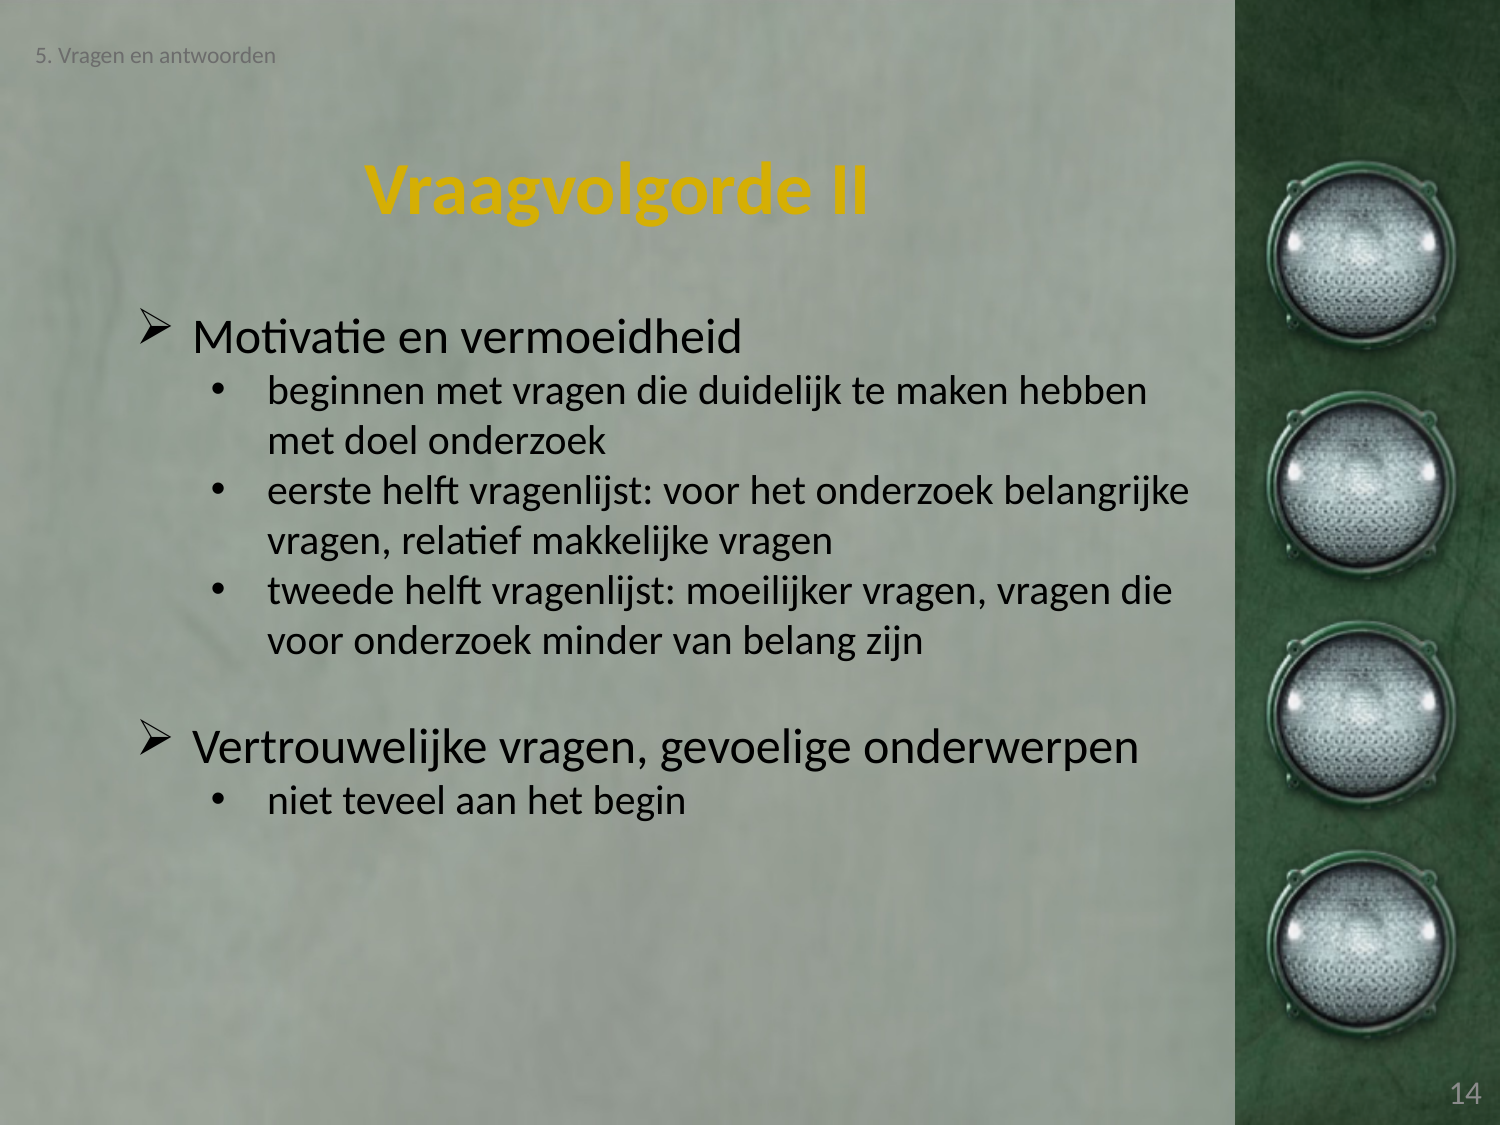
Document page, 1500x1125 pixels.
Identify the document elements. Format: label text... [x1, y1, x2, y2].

picture [0, 0, 1500, 1125]
subtitle Vraagvolgorde II [0, 131, 1229, 276]
text_box Motivatie en vermoeidheid beginnen met vragen die duidelijk te maken hebben met doel onderzoek eerste helft vragenlijst: voor het onderzoek belangrijke vragen, relatief makkelijke vragen tweede helft vragenlijst: moeilijker vragen, vragen die voor onderzoek minder van belang zijn Vertrouwelijke vragen, gevoelige onderwerpen niet teveel aan het begin [121, 295, 1229, 881]
title 5. Vragen en antwoorden [19, 32, 435, 77]
